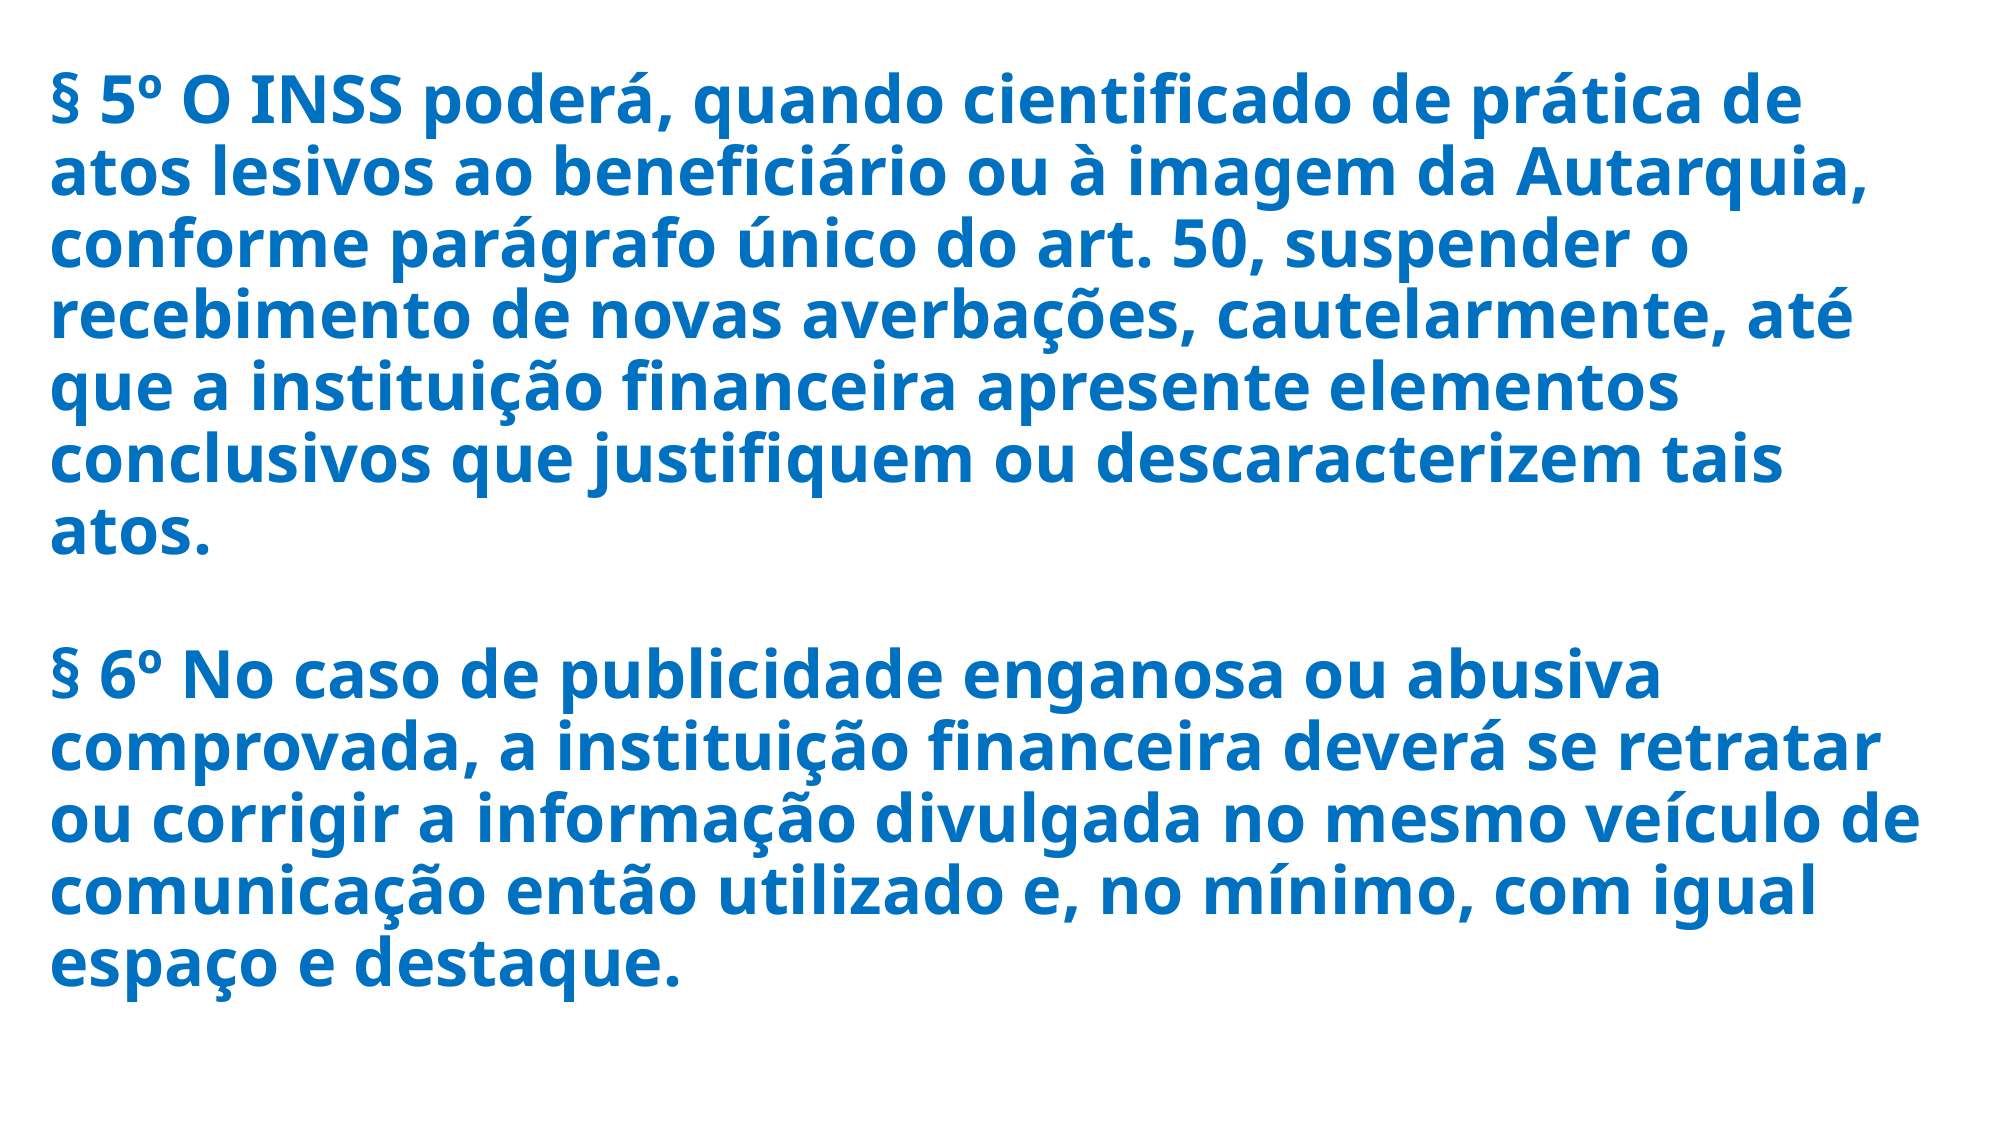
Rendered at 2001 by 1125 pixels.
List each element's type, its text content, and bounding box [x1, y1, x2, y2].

title § 5º O INSS poderá, quando cientificado de prática de atos lesivos ao beneficiário ou à imagem da Autarquia, conforme parágrafo único do art. 50, suspender o recebimento de novas averbações, cautelarmente, até que a instituição financeira apresente elementos conclusivos que justifiquem ou descaracterizem tais atos. § 6º No caso de publicidade enganosa ou abusiva comprovada, a instituição financeira deverá se retratar ou corrigir a informação divulgada no mesmo veículo de comunicação então utilizado e, no mínimo, com igual espaço e destaque. [34, 49, 1970, 1083]
